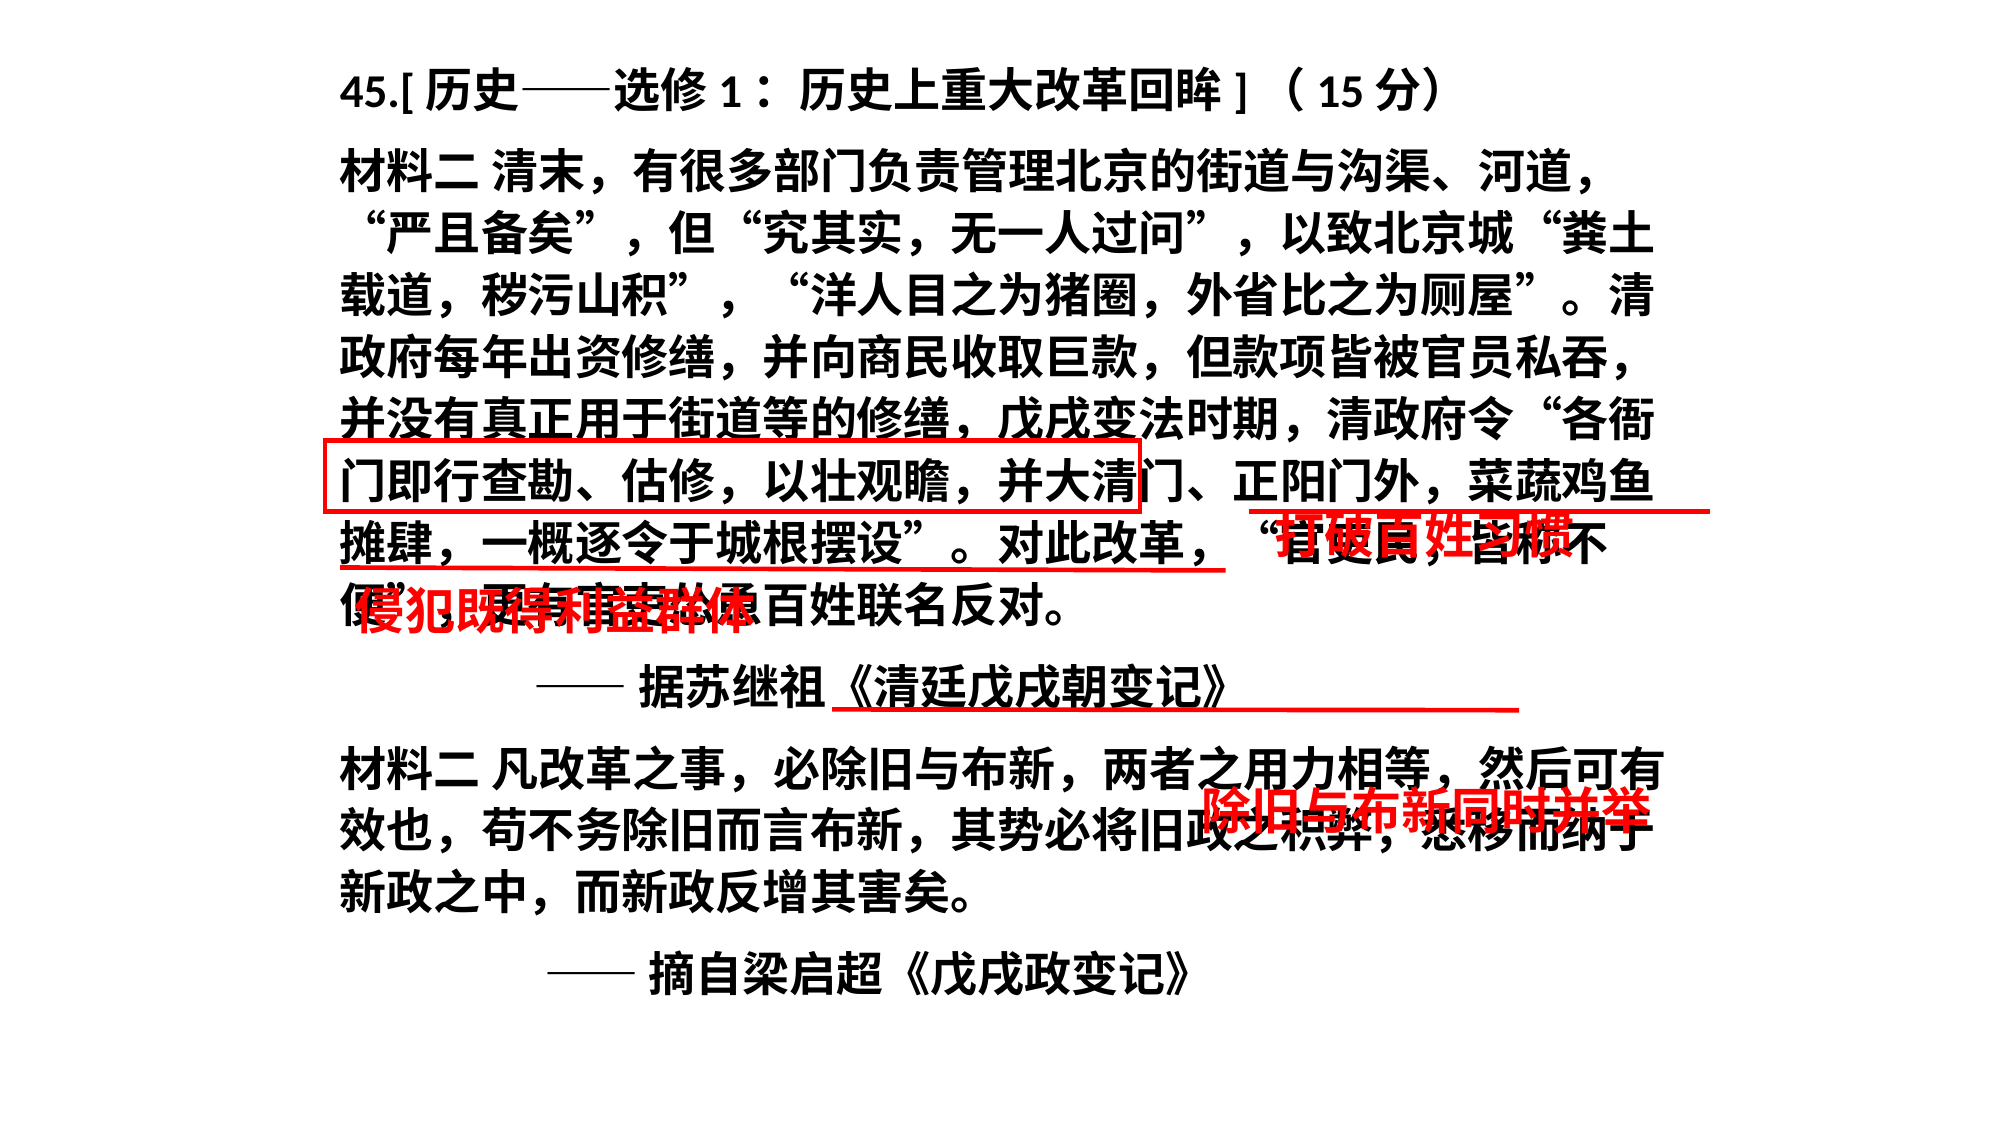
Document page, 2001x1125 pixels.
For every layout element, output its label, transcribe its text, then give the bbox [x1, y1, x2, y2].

text_box [324, 439, 1141, 512]
text_box 除旧与布新同时并举 [1186, 771, 1713, 847]
text_box 打破百姓习惯 [1259, 496, 1614, 511]
text_box 侵犯既得利益群体 [340, 572, 789, 647]
list 45.[历史——选修1：历史上重大改革回眸]（15分） 材料二 清末，有很多部门负责管理北京的街道与沟渠、河道，“严且备矣”，但“究其实，无一人过问”，以致北京城“粪土载道，秽污山积”，“洋人目之为猪圈，外省比之为厕屋”。清政府每年出资修缮，并向商民收取巨款，但款项皆被官员私吞，并没有真正用于街道等的修缮，戊戌变法时期，清政府令“各衙门即行查勘、估修，以壮观瞻，并大清门、正阳门外，菜蔬鸡鱼摊肆，一概逐令于城根摆设”。对此改革，“官吏民，皆称不便”，更有官吏怂恿百姓联名反对。 ——据苏继祖《清廷戊戌朝变记》 材料二 凡改革之事，必除旧与布新，两者之用力相等，然后可有效也，苟不务除旧而言布新，其势必将旧政之积弊，悉移而纳于新政之中，而新政反增其害矣。 ——摘自梁启超《戊戌政变记》 [324, 47, 1713, 1017]
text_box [340, 511, 1710, 571]
